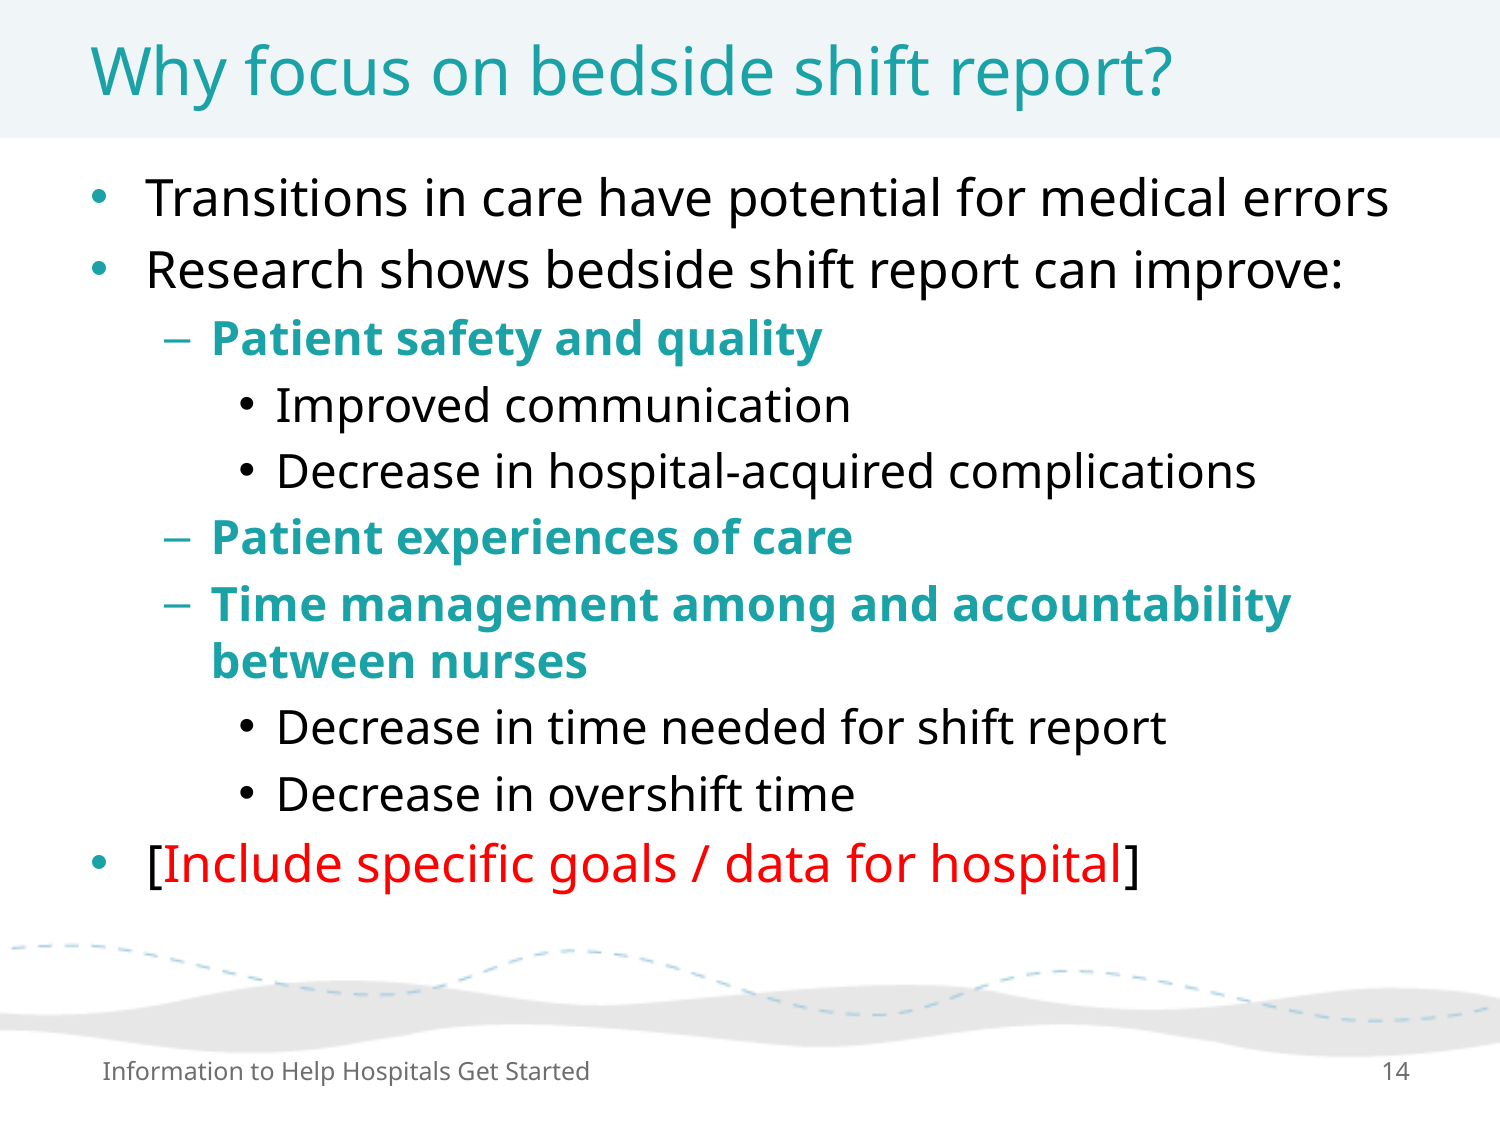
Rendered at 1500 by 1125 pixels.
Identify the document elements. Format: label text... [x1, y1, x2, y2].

slide_number 14 [1074, 1042, 1425, 1103]
footer Information to Help Hospitals Get Started [87, 1042, 763, 1103]
list Transitions in care have potential for medical errors Research shows bedside shift report can improve: Patient safety and quality Improved communication Decrease in hospital-acquired complications Patient experiences of care Time management among and accountability between nurses Decrease in time needed for shift report Decrease in overshift time [Include specific goals / data for hospital] [75, 157, 1425, 900]
picture [0, 0, 1500, 1125]
title Why focus on bedside shift report? [75, 0, 1425, 138]
